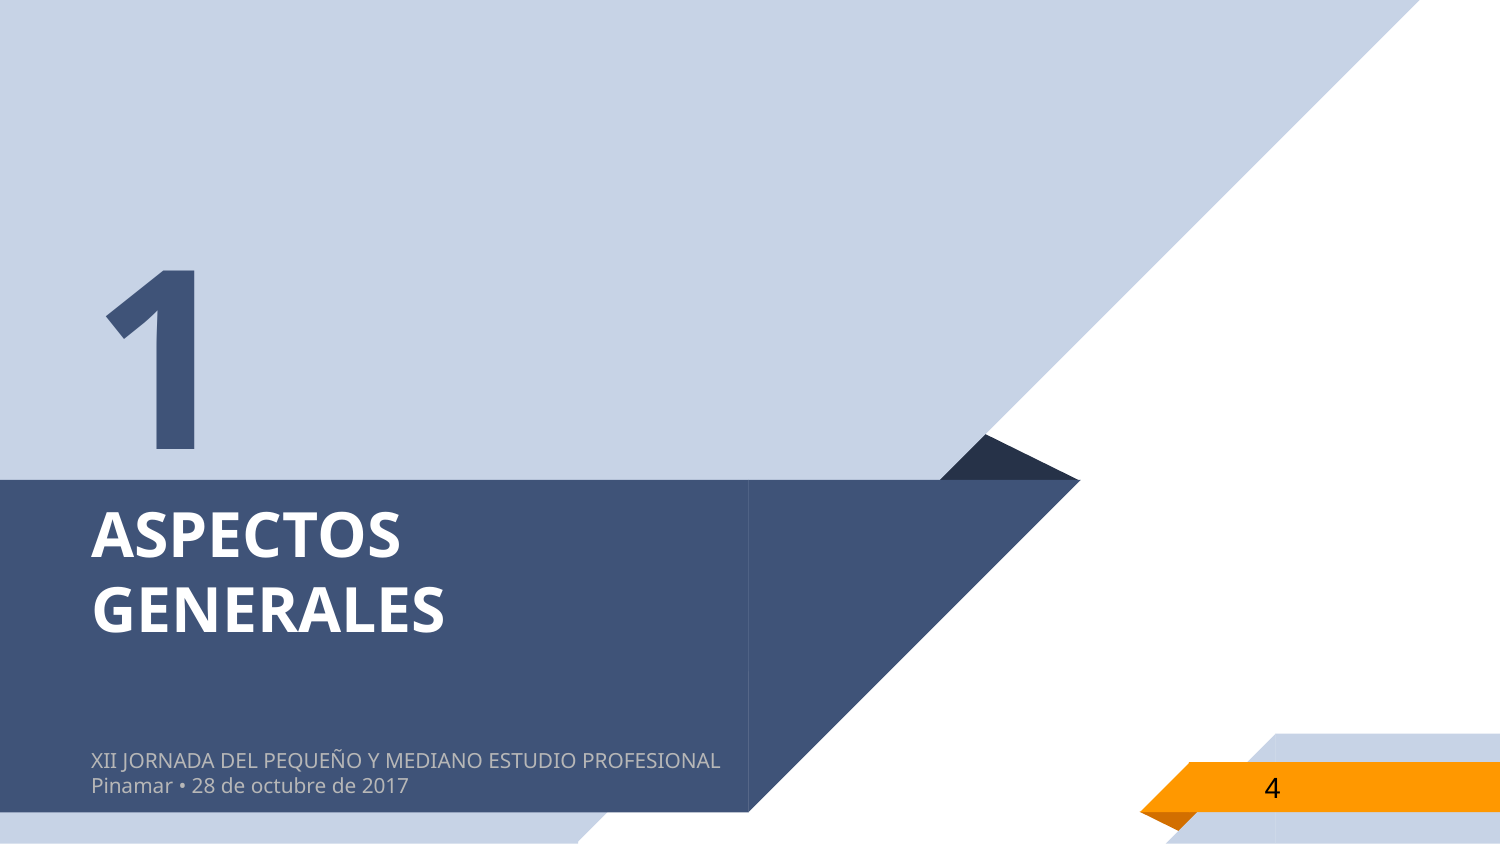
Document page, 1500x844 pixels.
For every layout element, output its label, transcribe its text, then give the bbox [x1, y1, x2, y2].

slide_number 4 [1249, 760, 1494, 813]
title ASPECTOS GENERALES [76, 480, 748, 662]
text_box XII JORNADA DEL PEQUEÑO Y MEDIANO ESTUDIO PROFESIONAL Pinamar • 28 de octubre de 2017 [76, 727, 1146, 813]
text_box 1 [76, 0, 434, 515]
